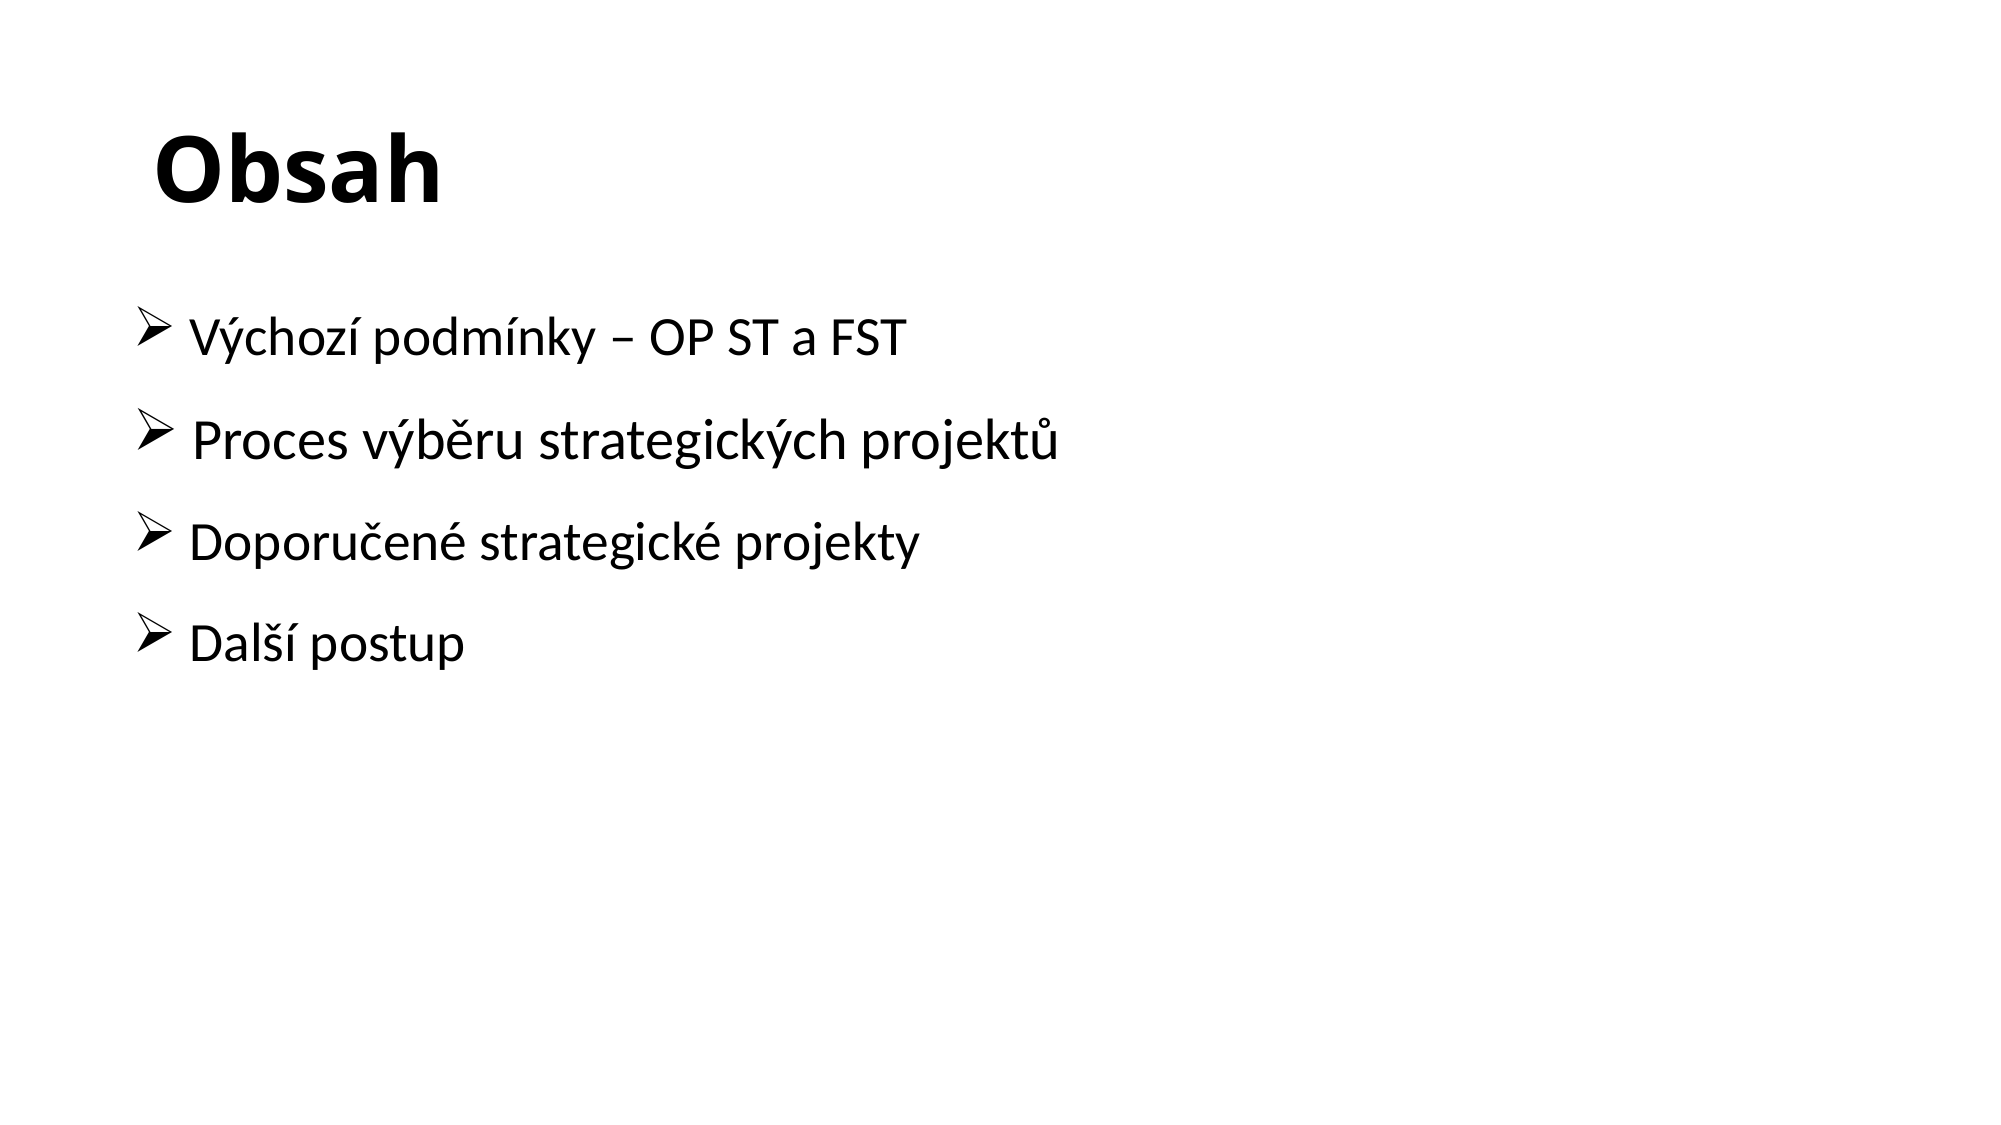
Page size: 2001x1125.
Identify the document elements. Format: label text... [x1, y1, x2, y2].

list Výchozí podmínky – OP ST a FST Proces výběru strategických projektů Doporučené strategické projekty Další postup [117, 278, 1843, 1091]
title Obsah [137, 59, 1863, 278]
